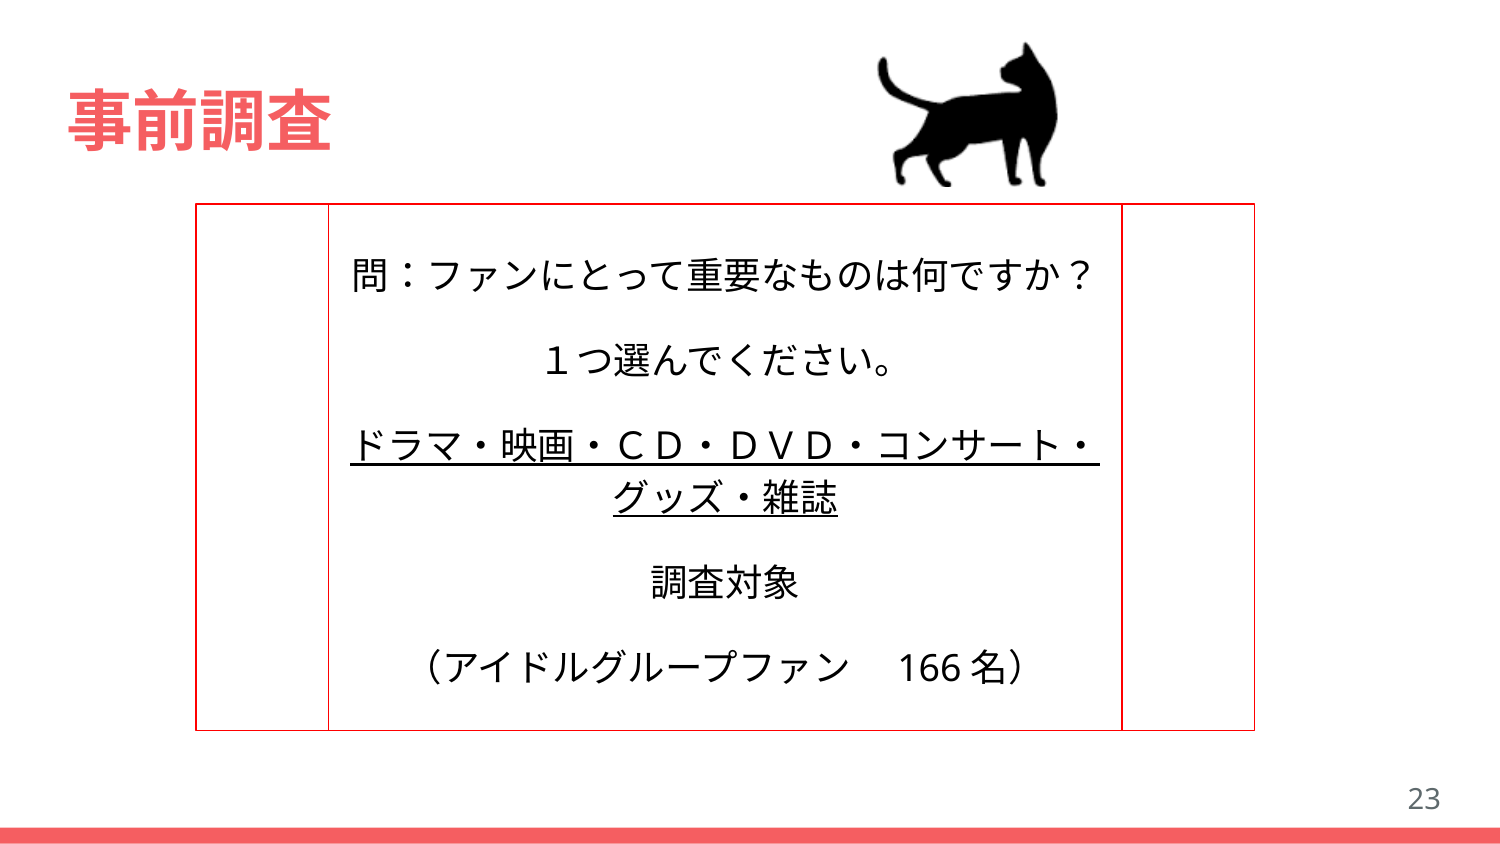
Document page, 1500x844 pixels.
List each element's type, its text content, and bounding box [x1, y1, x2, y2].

text_box 問：ファンにとって重要なものは何ですか？ １つ選んでください。 ドラマ・映画・ＣＤ・ＤＶＤ・コンサート・グッズ・雑誌 調査対象 （アイドルグループファン 166名） [196, 204, 1255, 731]
picture [876, 0, 1065, 188]
list [43, 187, 1442, 748]
slide_number 23 [1392, 767, 1483, 833]
title 事前調査 [51, 64, 814, 167]
